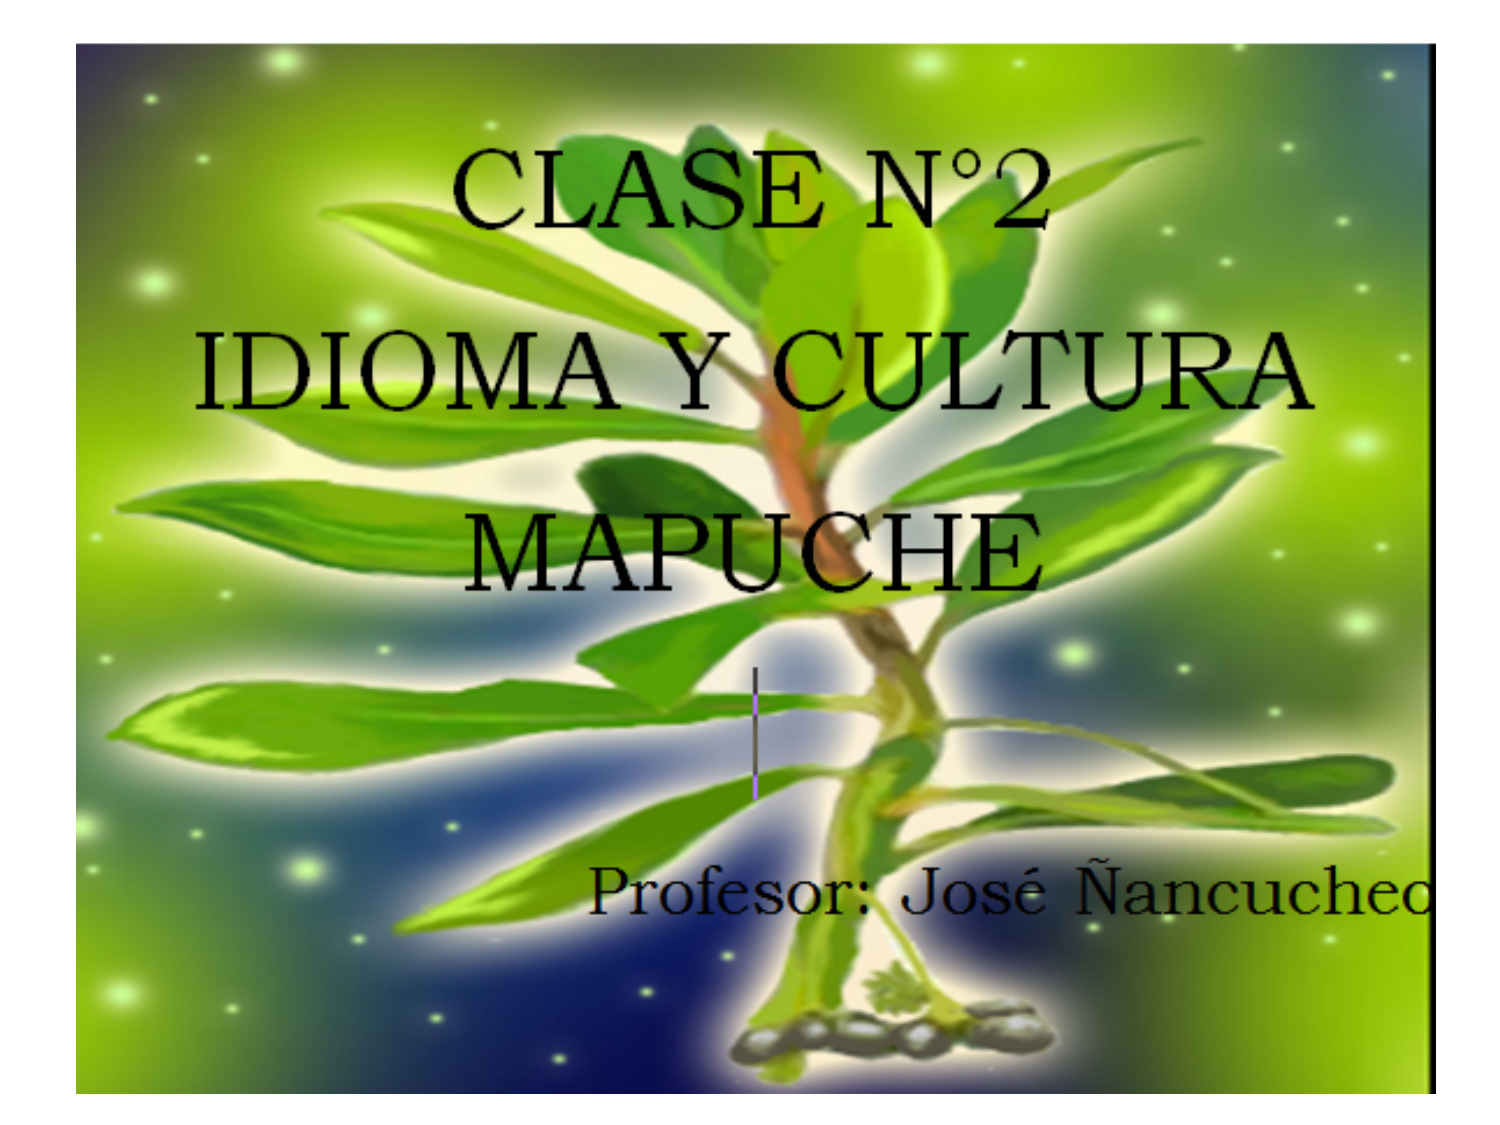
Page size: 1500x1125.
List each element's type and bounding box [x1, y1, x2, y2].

picture [76, 42, 1436, 1095]
